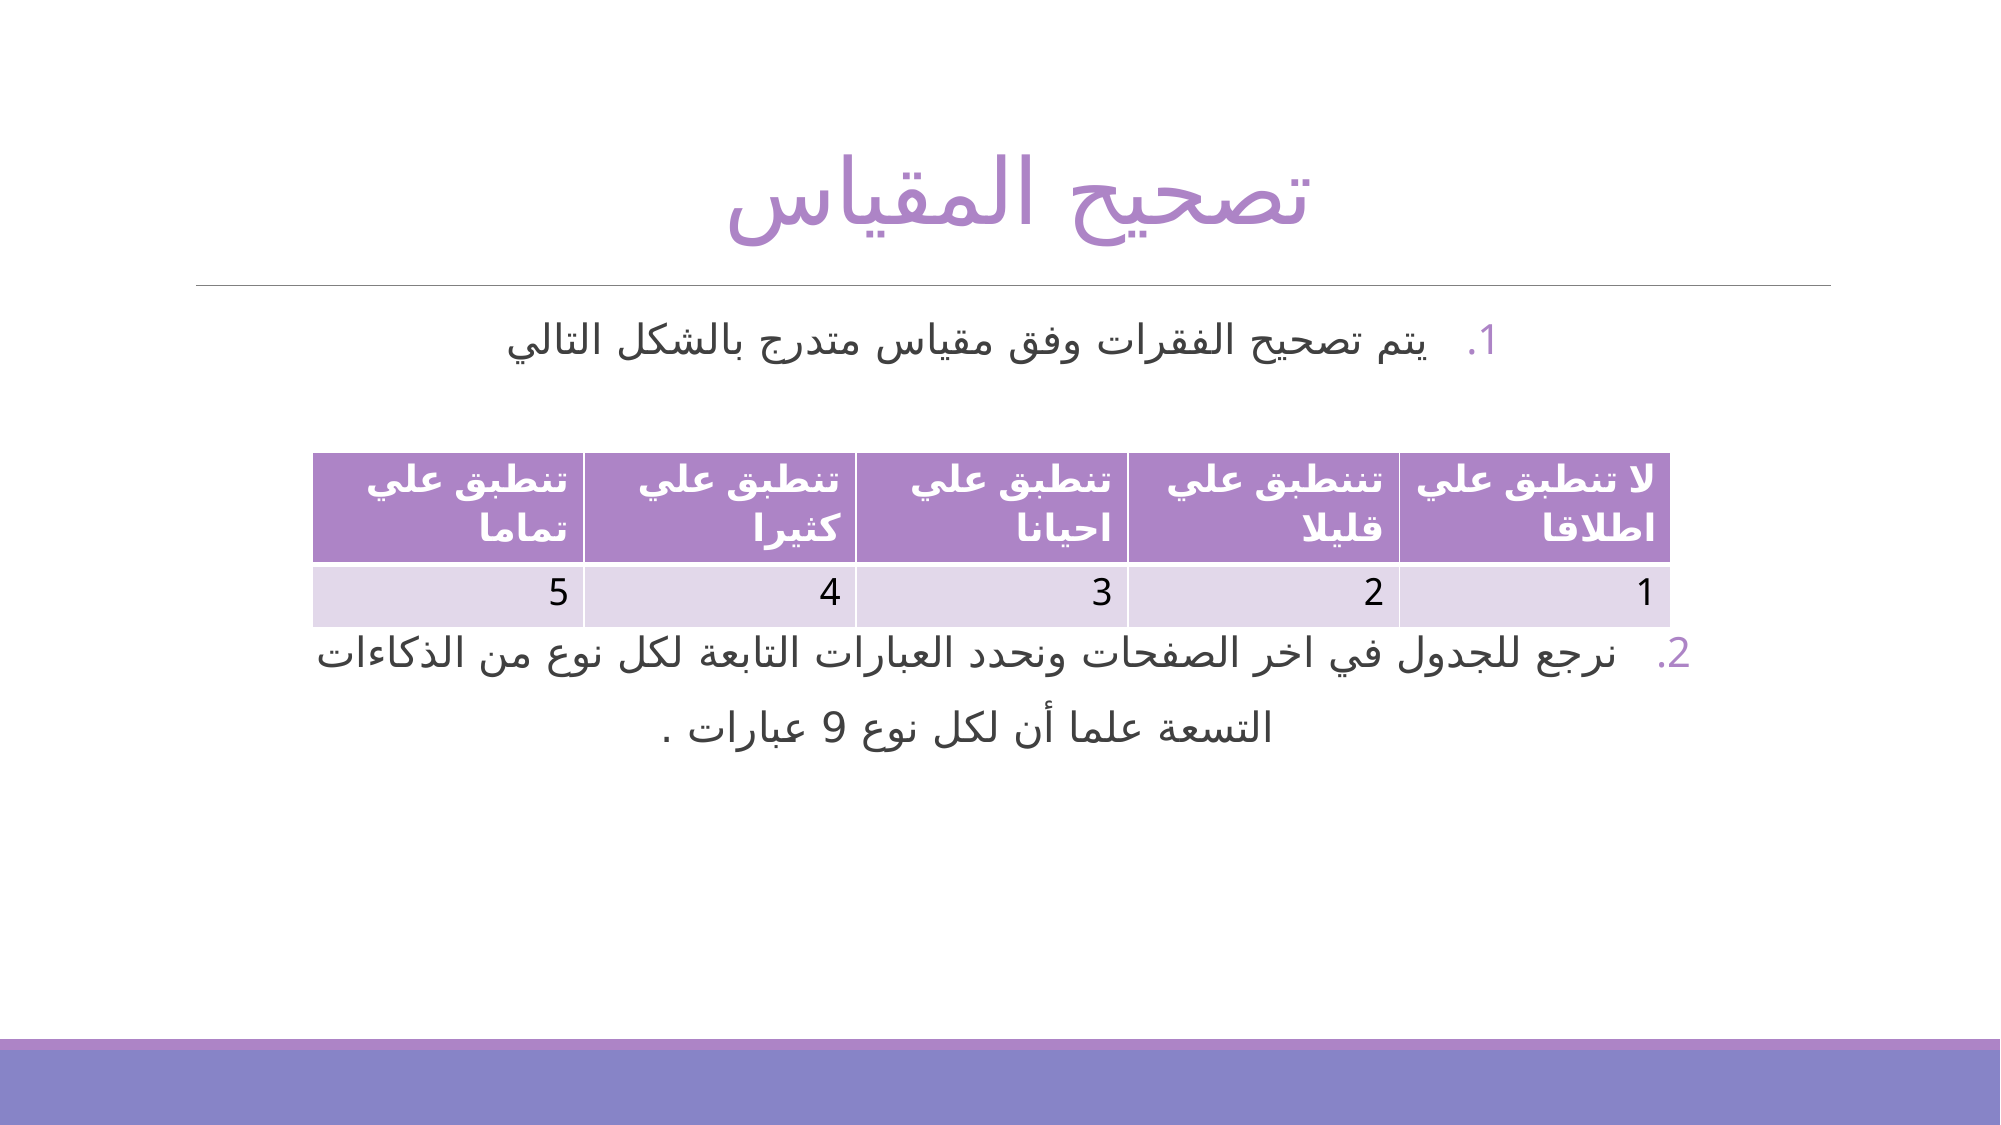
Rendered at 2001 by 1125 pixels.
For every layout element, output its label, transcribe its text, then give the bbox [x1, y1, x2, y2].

table_header لا تنطبق علي اطلاقا [1400, 453, 1670, 562]
table_header تنطبق علي احيانا [857, 453, 1127, 562]
table_cell 3 [857, 567, 1127, 627]
table_cell 1 [1400, 567, 1670, 627]
title تصحيح المقياس [180, 47, 1830, 251]
table_header تننطبق علي قليلا [1129, 453, 1399, 562]
table_header تنطبق علي كثيرا [585, 453, 855, 562]
table_header تنطبق علي تماما [313, 453, 583, 562]
table_cell 2 [1129, 567, 1399, 627]
table_cell 4 [585, 567, 855, 627]
list يتم تصحيح الفقرات وفق مقياس متدرج بالشكل التالي نرجع للجدول في اخر الصفحات ونحدد العبارات التابعة لكل نوع من الذكاءات التسعة علما أن لكل نوع 9 عبارات . [264, 280, 1746, 913]
table_cell 5 [313, 567, 583, 627]
